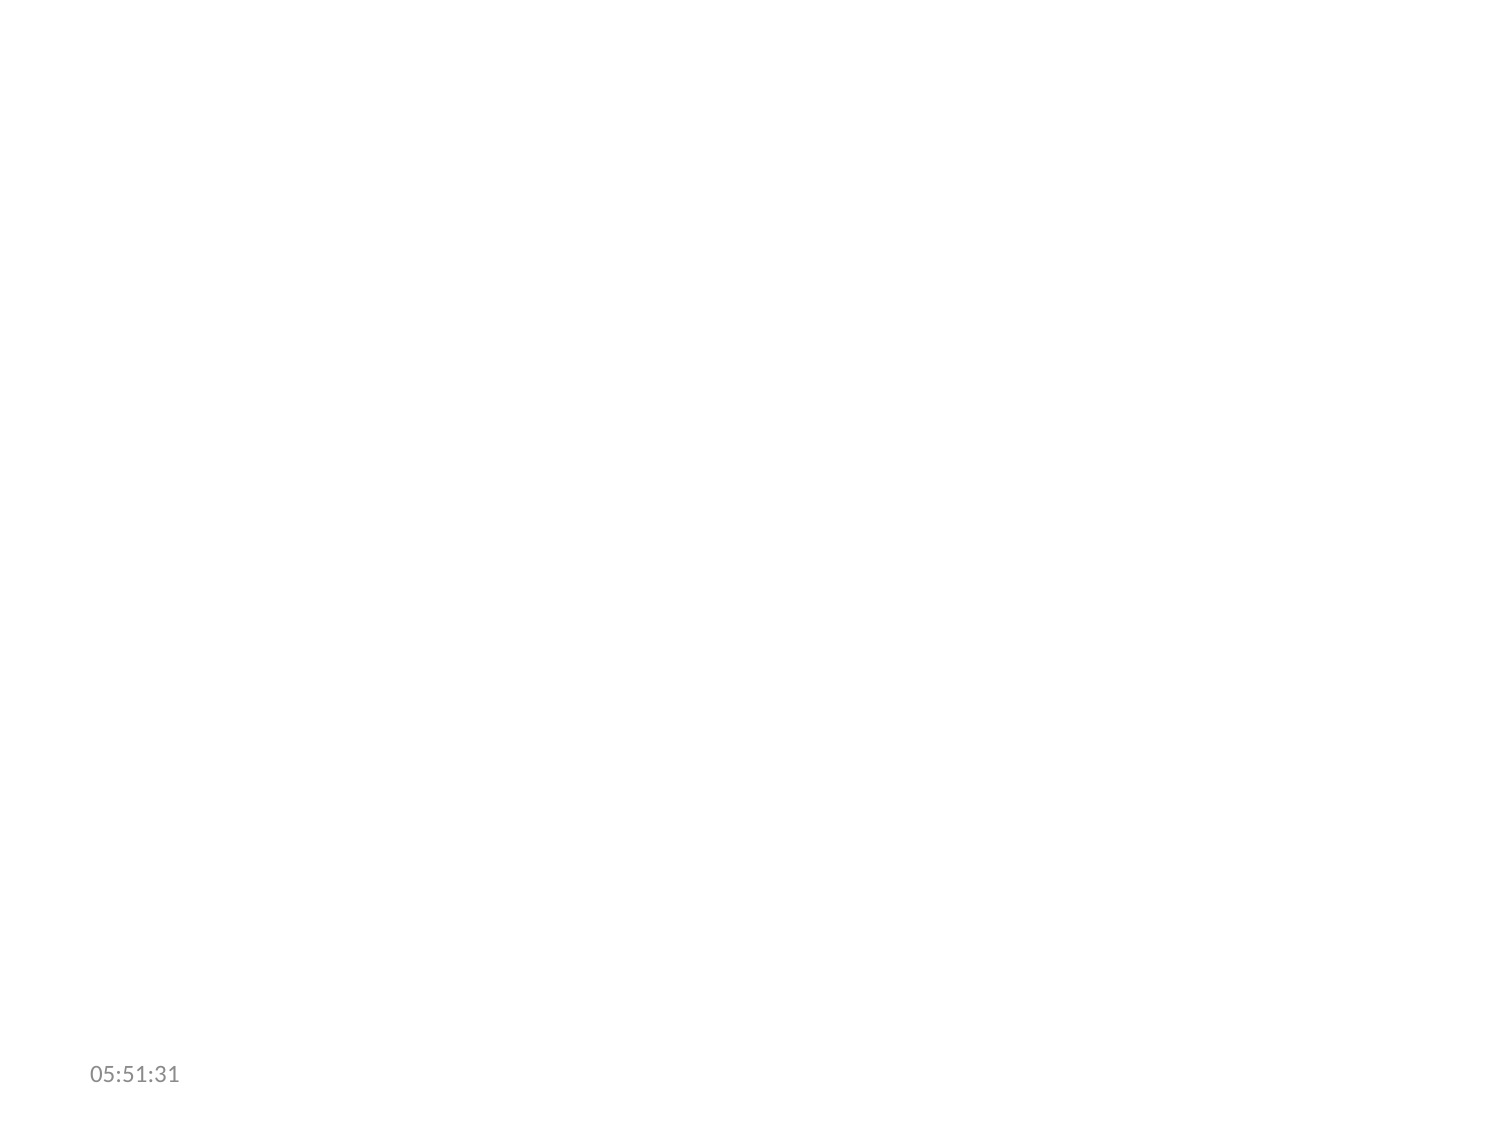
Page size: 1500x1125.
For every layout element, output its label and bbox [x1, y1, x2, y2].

slide_number [75, 1042, 425, 1103]
